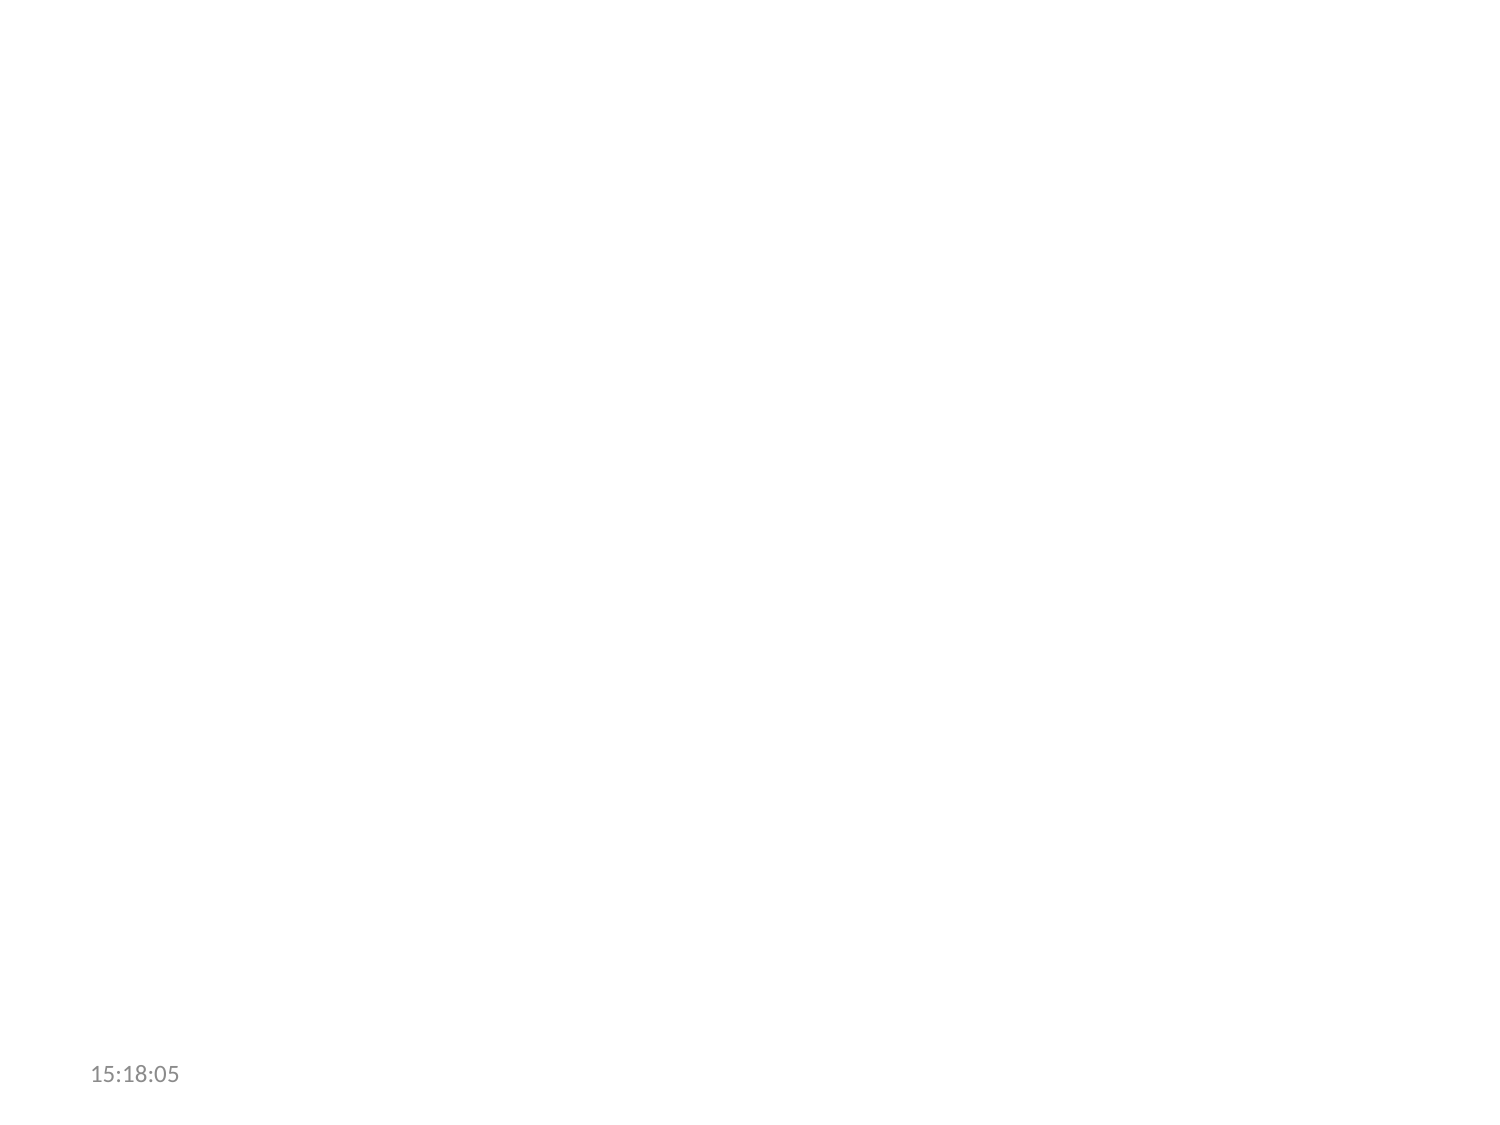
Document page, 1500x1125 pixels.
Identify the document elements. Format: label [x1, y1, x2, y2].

slide_number [75, 1042, 425, 1103]
